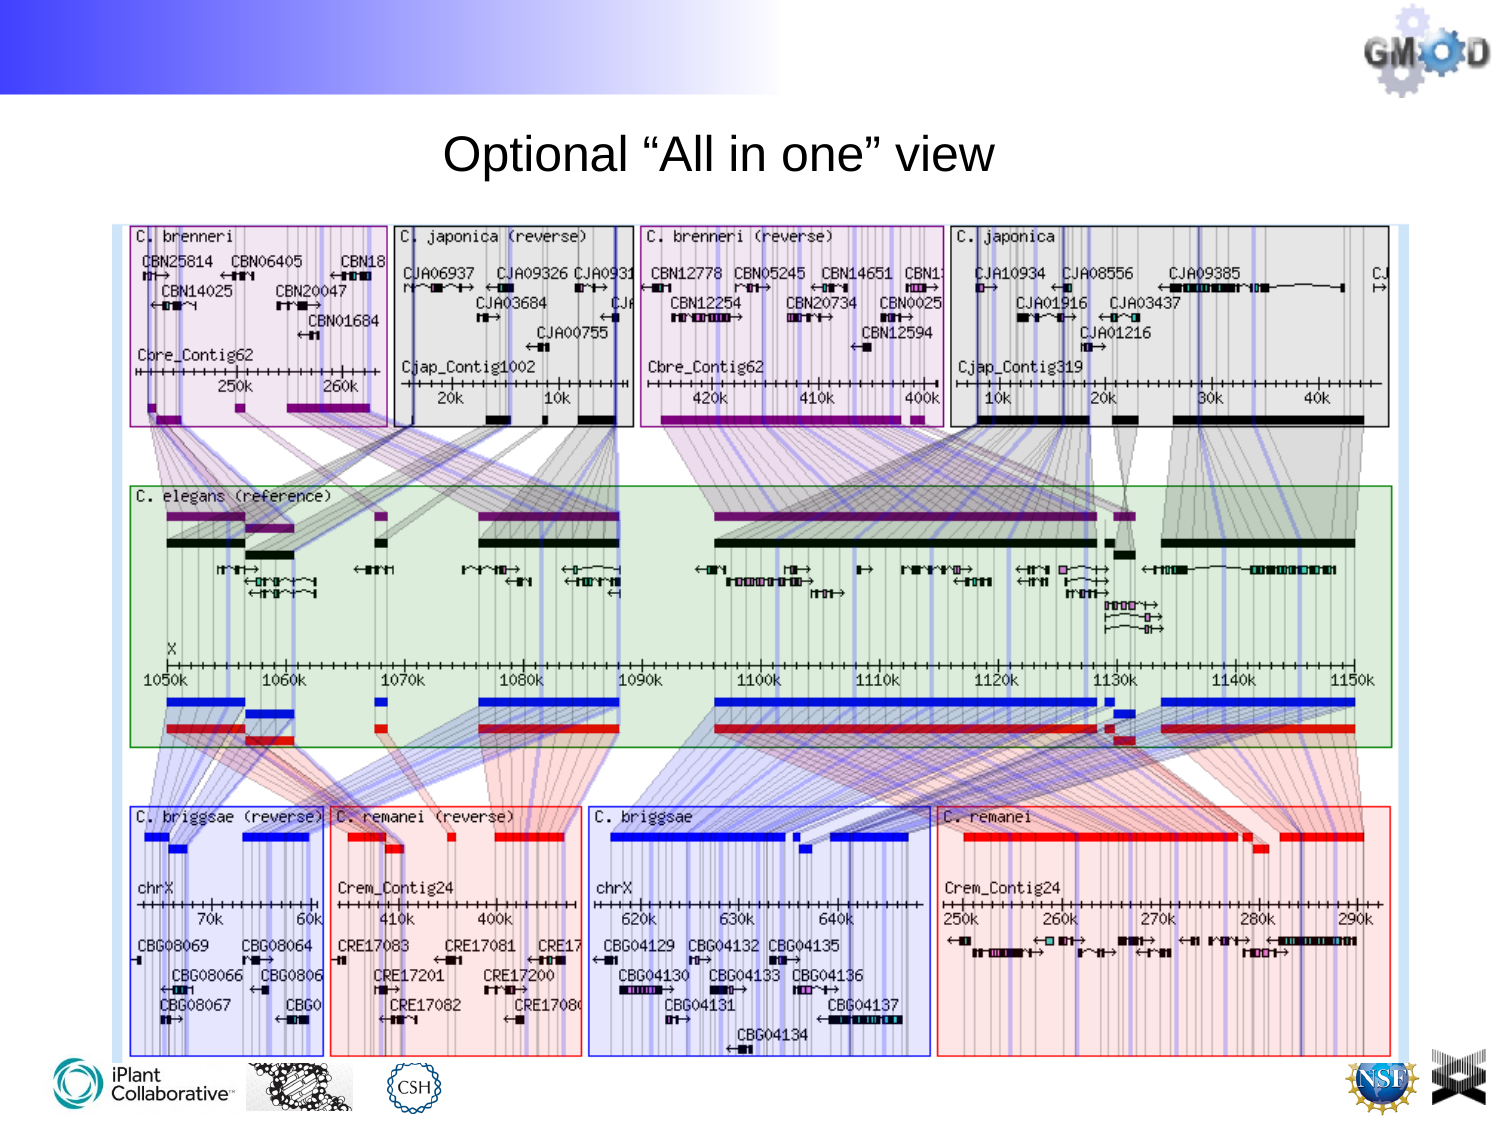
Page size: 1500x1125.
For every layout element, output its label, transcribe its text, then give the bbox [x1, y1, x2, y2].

picture [39, 210, 1420, 1116]
picture [1431, 1049, 1487, 1105]
text_box Optional “All in one” view [377, 113, 1061, 190]
